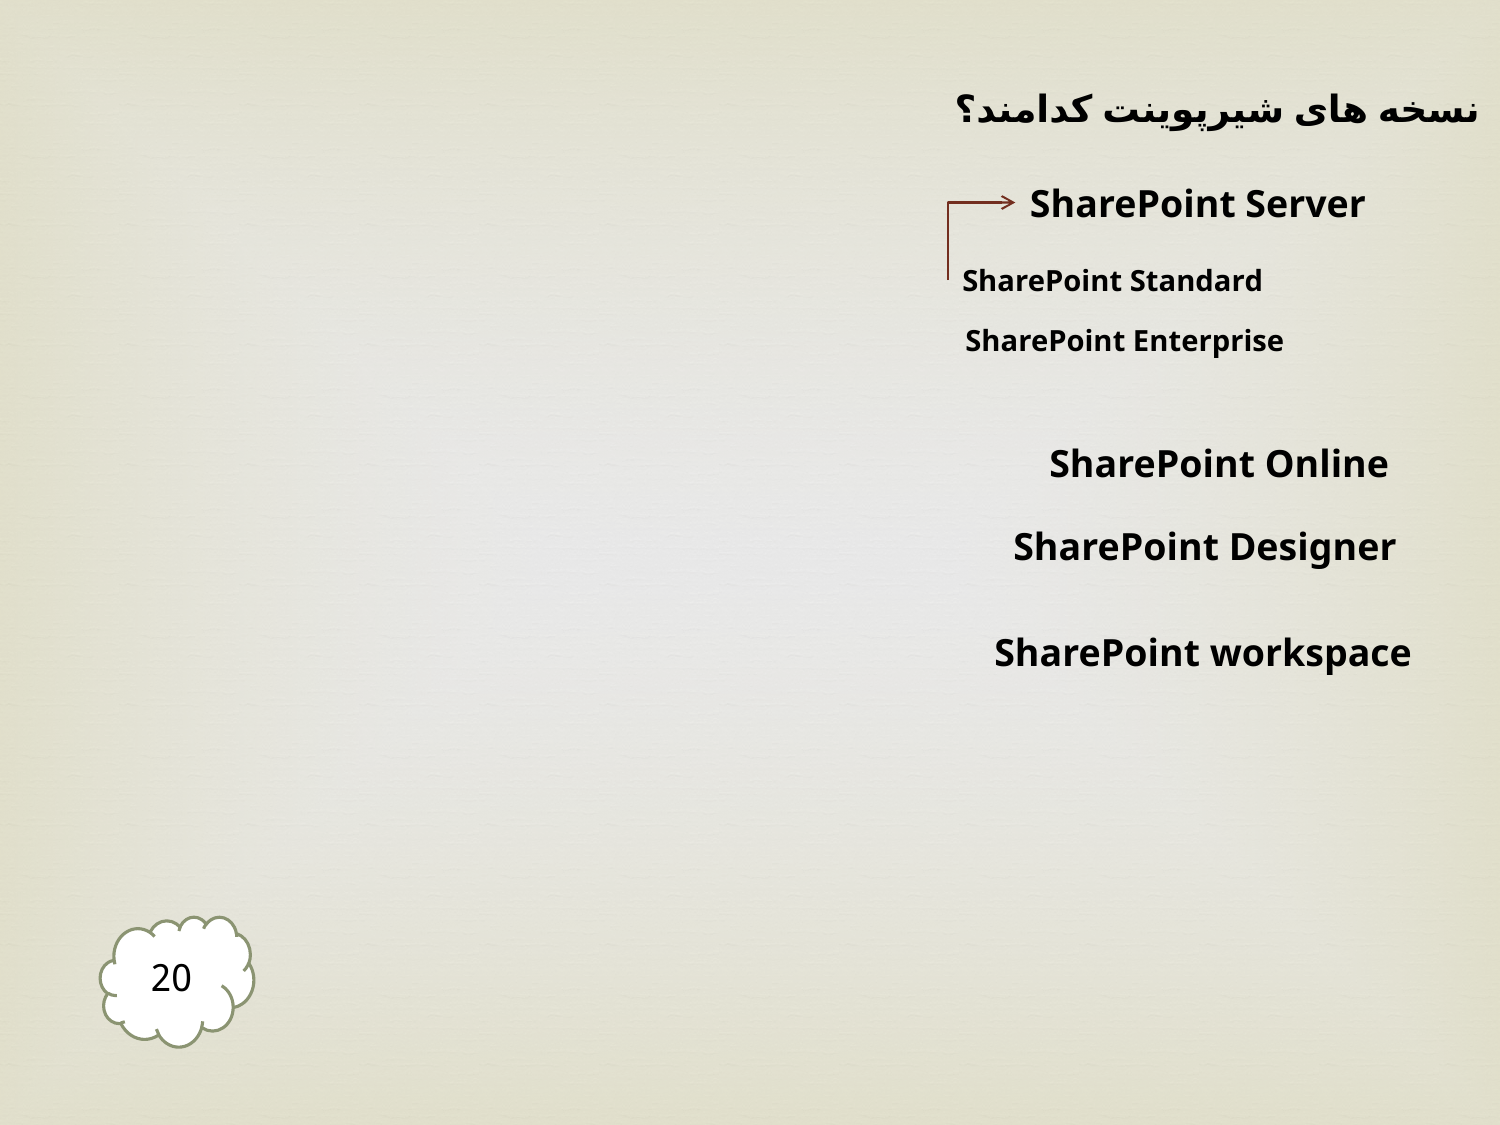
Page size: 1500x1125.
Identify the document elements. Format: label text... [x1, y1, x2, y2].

text_box SharePoint Standard [947, 255, 1279, 305]
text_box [958, 202, 1028, 282]
text_box نسخه های شیرپوینت کدامند؟ [939, 78, 1495, 138]
text_box SharePoint Server [1015, 172, 1381, 233]
text_box SharePoint Online [1034, 432, 1405, 493]
text_box SharePoint Enterprise [950, 314, 1300, 365]
text_box SharePoint workspace [979, 621, 1428, 682]
text_box SharePoint Designer [998, 515, 1412, 575]
